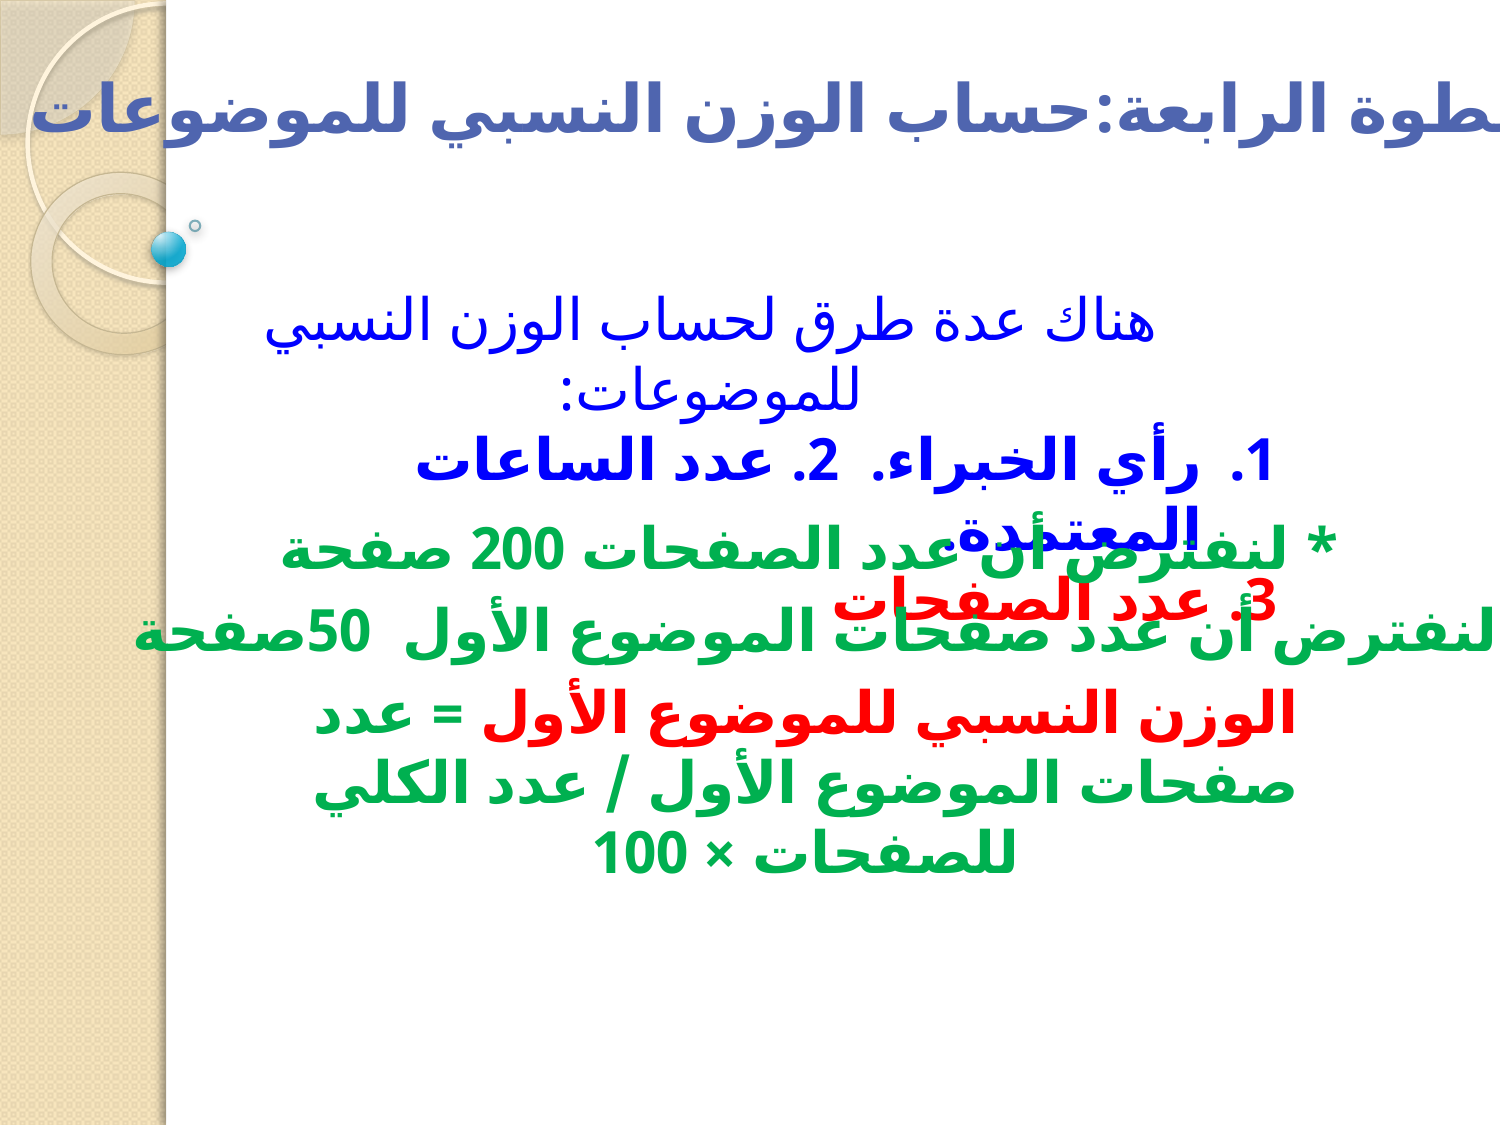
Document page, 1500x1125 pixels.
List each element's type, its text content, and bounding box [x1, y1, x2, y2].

text_box * لنفترض أن عدد الصفحات 200 صفحة [248, 503, 1355, 585]
text_box * لنفترض أن عدد صفحات الموضوع الأول 50صفحة [102, 585, 1500, 671]
text_box هناك عدة طرق لحساب الوزن النسبي للموضوعات: رأي الخبراء. 2. عدد الساعات المعتمدة. 3. عدد الصفحات [128, 275, 1293, 585]
text_box الخطوة الرابعة:حساب الوزن النسبي للموضوعات [14, 58, 1500, 154]
text_box الوزن النسبي للموضوع الأول = عدد صفحات الموضوع الأول / عدد الكلي للصفحات × 100 [234, 667, 1378, 893]
